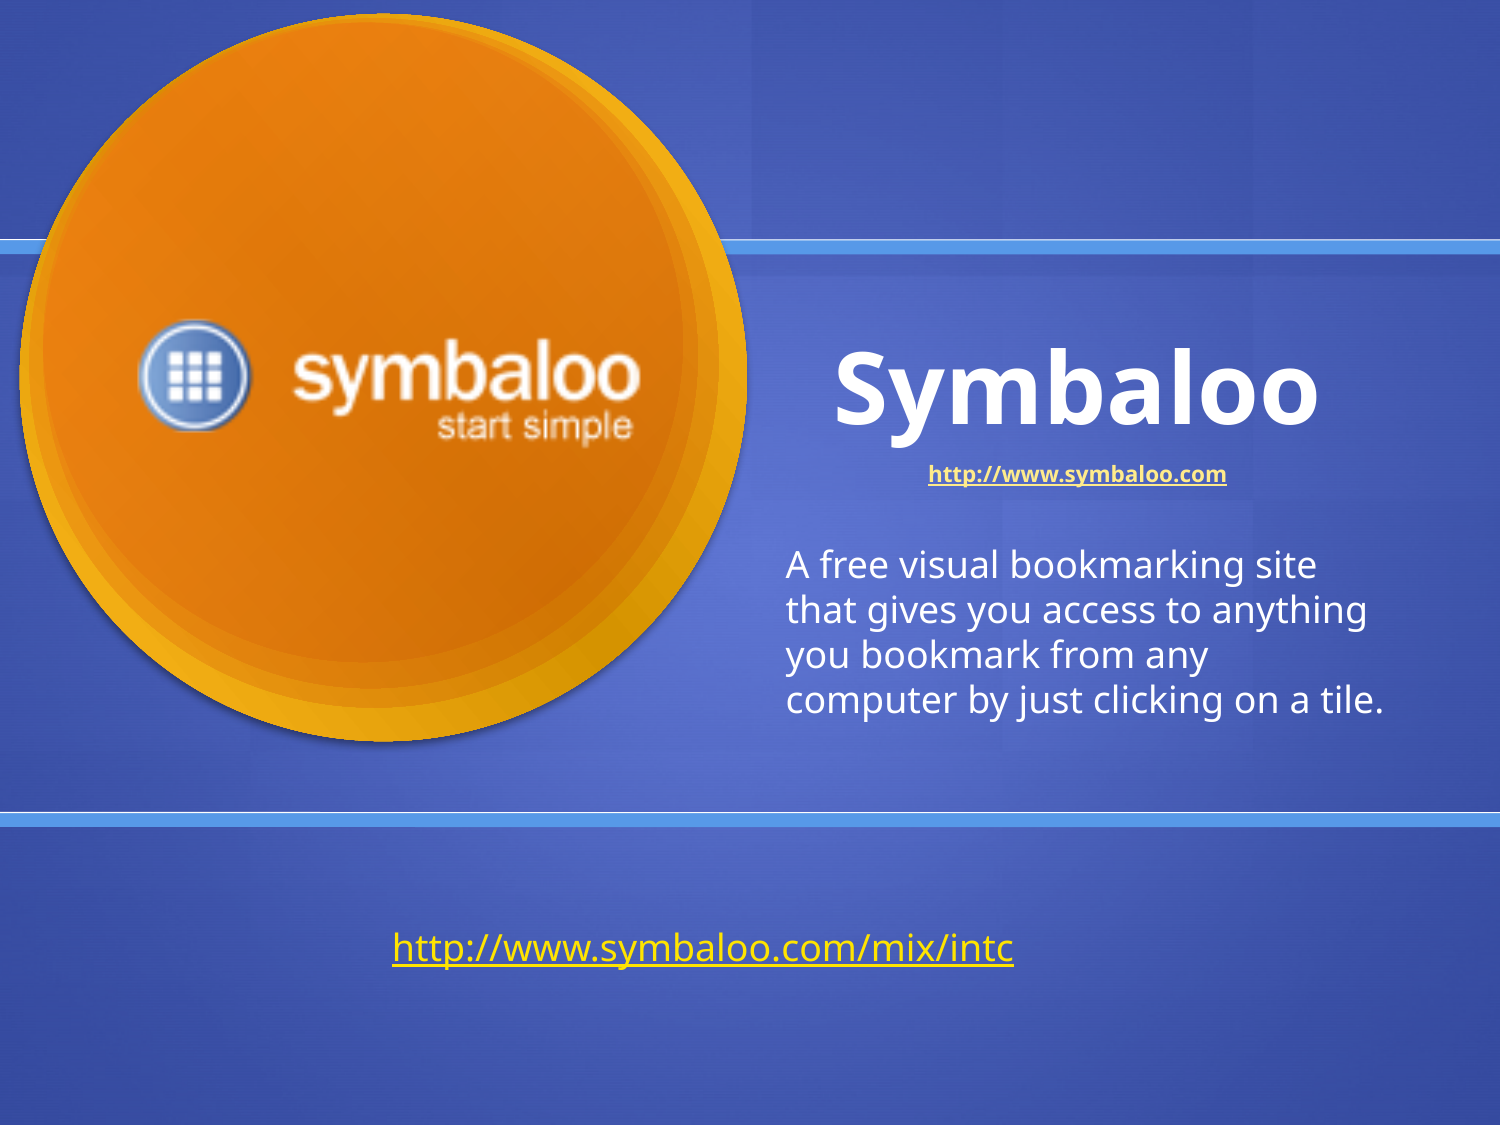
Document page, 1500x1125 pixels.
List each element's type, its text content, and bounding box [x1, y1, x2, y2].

subtitle http://www.symbaloo.com [675, 452, 1481, 498]
picture [132, 307, 645, 454]
text_box http://www.symbaloo.com/mix/intc [377, 916, 1029, 983]
title Symbaloo [675, 258, 1481, 452]
text_box A free visual bookmarking site that gives you access to anything you bookmark from any computer by just clicking on a tile. [770, 533, 1403, 728]
